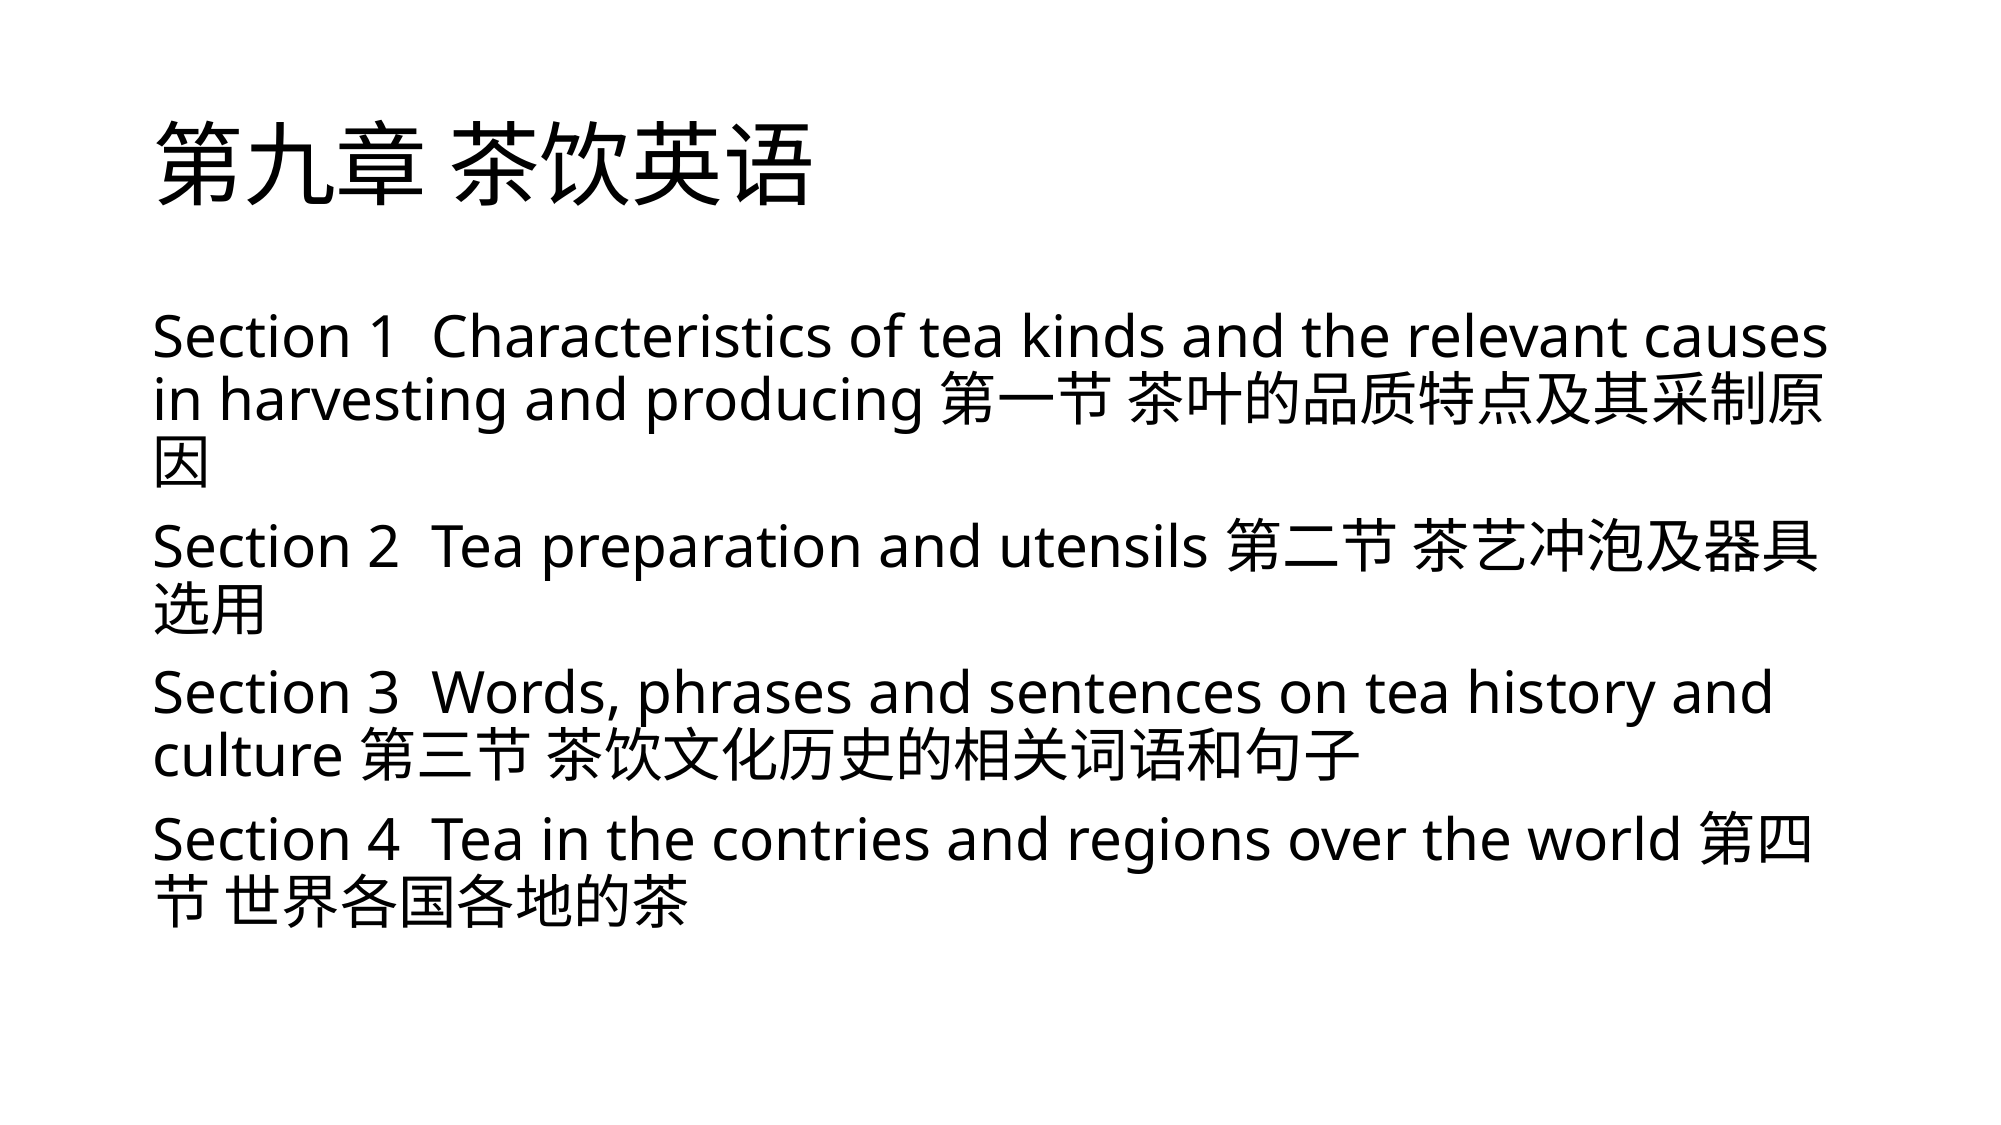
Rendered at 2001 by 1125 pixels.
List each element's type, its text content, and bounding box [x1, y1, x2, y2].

list Section 1 Characteristics of tea kinds and the relevant causes in harvesting and producing第一节 茶叶的品质特点及其采制原因 Section 2 Tea preparation and utensils第二节 茶艺冲泡及器具选用 Section 3 Words, phrases and sentences on tea history and culture第三节 茶饮文化历史的相关词语和句子 Section 4 Tea in the contries and regions over the world第四节 世界各国各地的茶 [137, 299, 1863, 1014]
title 第九章 茶饮英语 [137, 59, 1863, 278]
